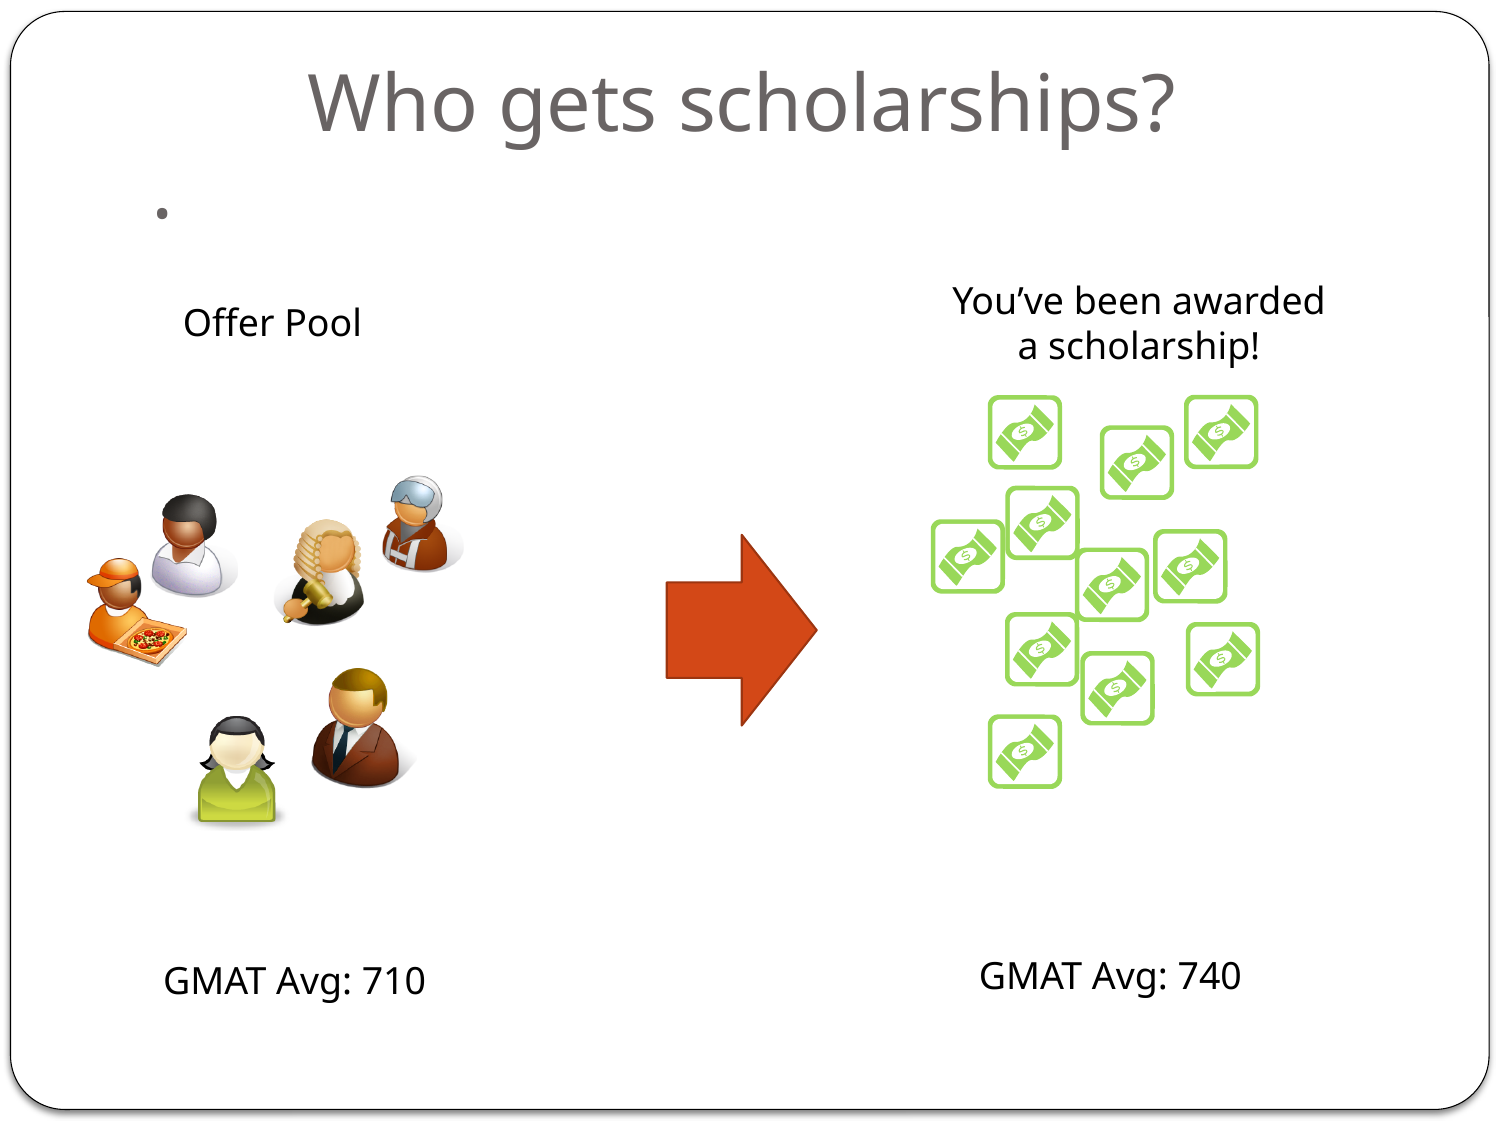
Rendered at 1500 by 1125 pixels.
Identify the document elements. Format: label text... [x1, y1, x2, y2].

picture [176, 667, 418, 832]
text_box GMAT Avg: 740 [964, 944, 1259, 1004]
picture [987, 394, 1063, 470]
text_box Offer Pool [168, 291, 597, 352]
text_box GMAT Avg: 710 [148, 949, 443, 1010]
picture [264, 467, 475, 633]
picture [930, 485, 1156, 726]
text_box [665, 533, 818, 727]
text_box Who gets scholarships? [172, 45, 1311, 163]
picture [987, 714, 1063, 790]
picture [81, 489, 250, 669]
picture [1152, 528, 1228, 604]
title . [137, 62, 1413, 250]
picture [1185, 621, 1261, 697]
picture [1099, 425, 1175, 501]
text_box You’ve been awarded a scholarship! [924, 269, 1354, 375]
picture [1183, 394, 1259, 470]
